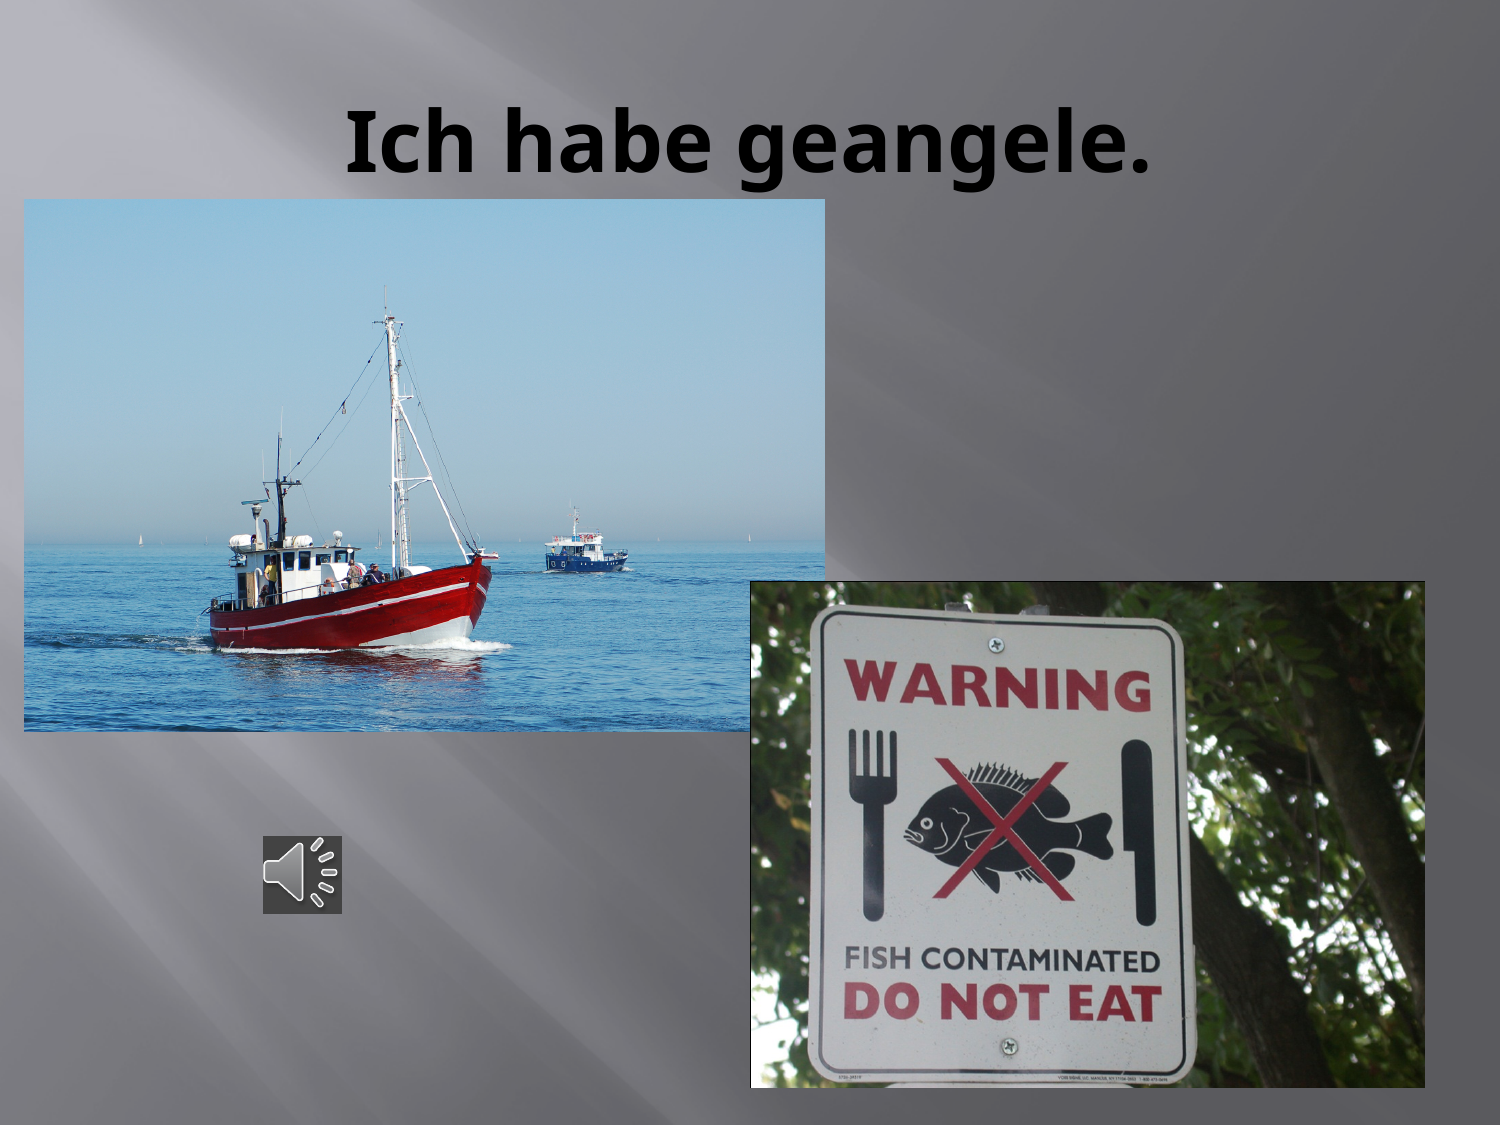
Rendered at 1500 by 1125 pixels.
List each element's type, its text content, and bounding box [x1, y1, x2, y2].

picture [24, 199, 1426, 1089]
picture [262, 834, 343, 915]
title Ich habe geangele. [75, 45, 1425, 233]
